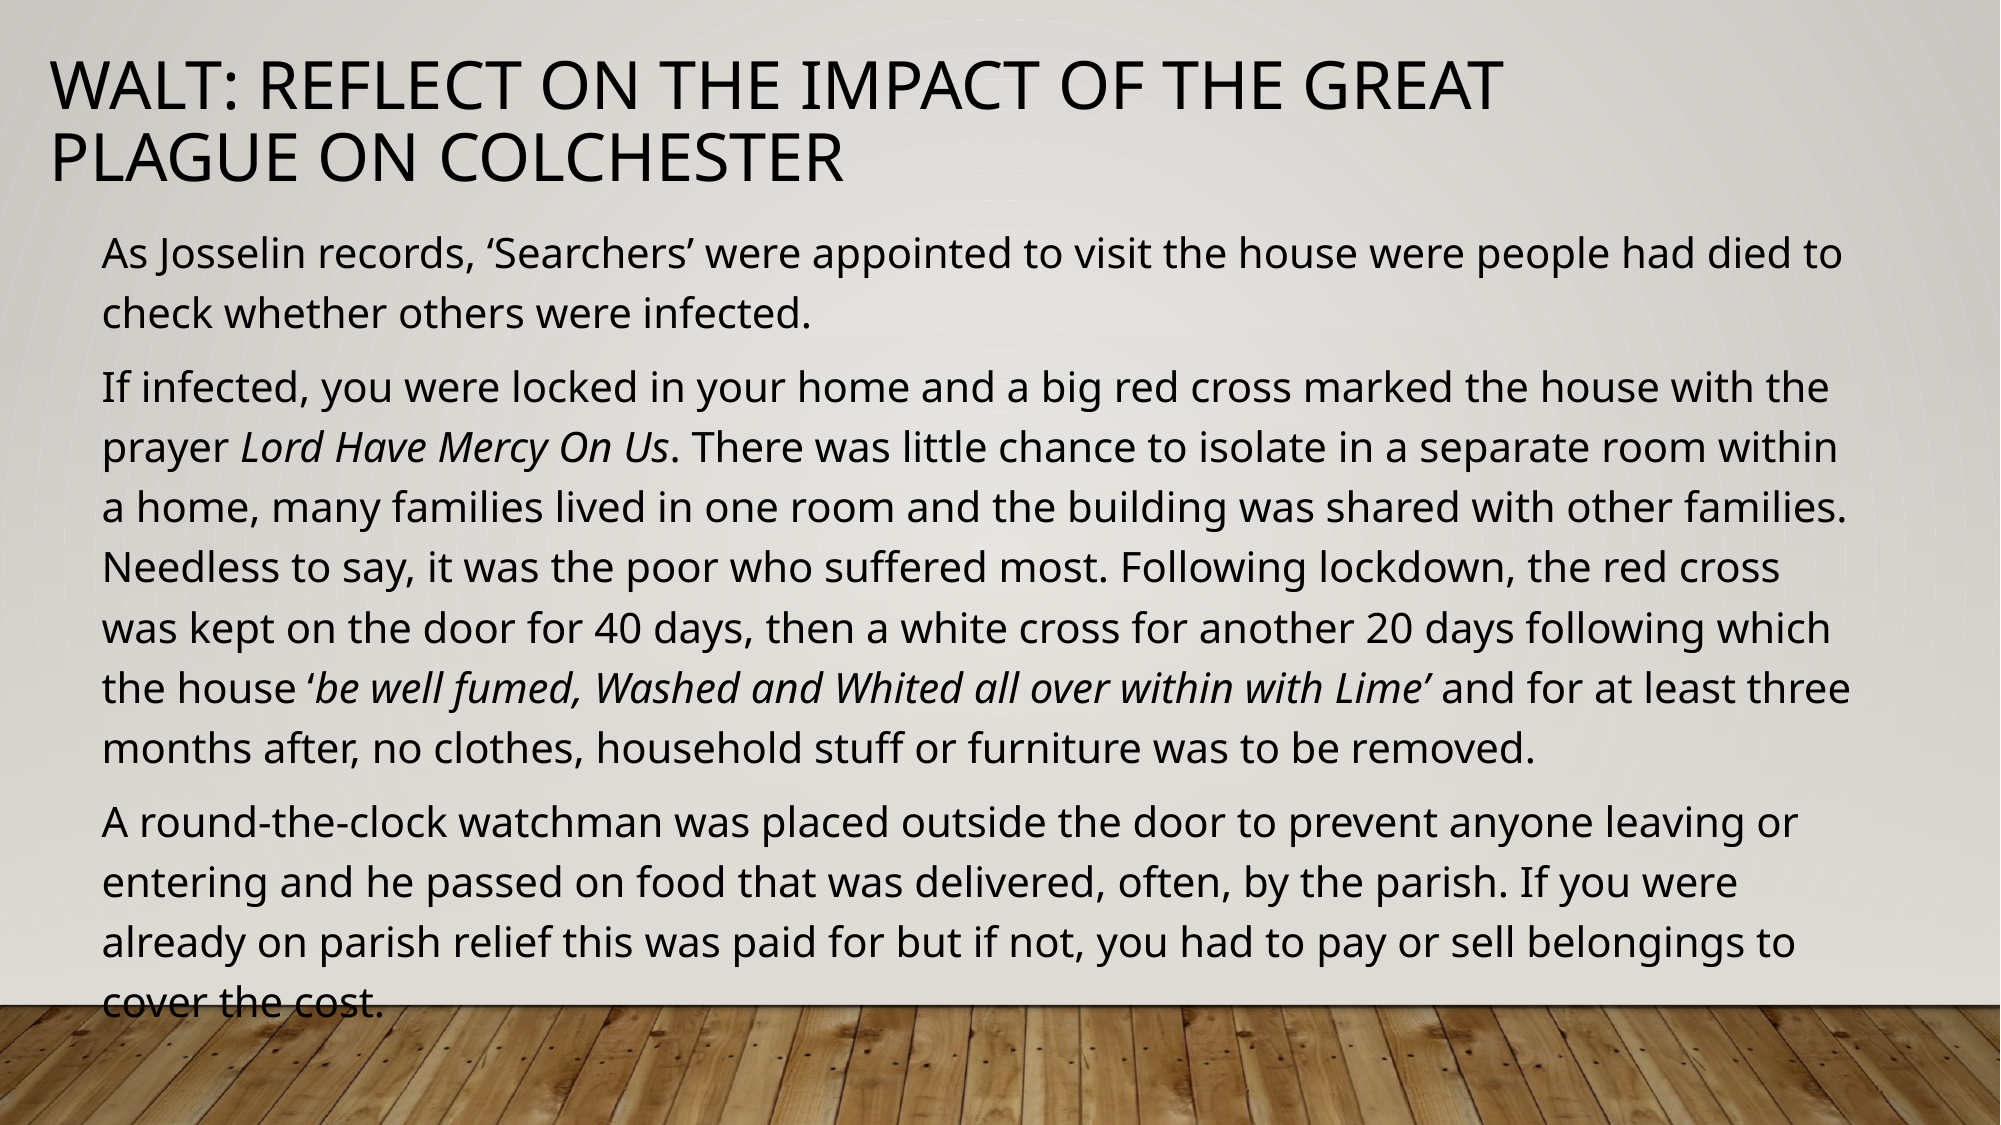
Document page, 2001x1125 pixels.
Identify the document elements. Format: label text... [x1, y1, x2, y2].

title WALT: reflect on the impact of the Great Plague on Colchester [34, 44, 1760, 263]
list As Josselin records, ‘Searchers’ were appointed to visit the house were people had died to check whether others were infected. If infected, you were locked in your home and a big red cross marked the house with the prayer Lord Have Mercy On Us. There was little chance to isolate in a separate room within a home, many families lived in one room and the building was shared with other families. Needless to say, it was the poor who suffered most. Following lockdown, the red cross was kept on the door for 40 days, then a white cross for another 20 days following which the house ‘be well fumed, Washed and Whited all over within with Lime’ and for at least three months after, no clothes, household stuff or furniture was to be removed. A round-the-clock watchman was placed outside the door to prevent anyone leaving or entering and he passed on food that was delivered, often, by the parish. If you were already on parish relief this was paid for but if not, you had to pay or sell belongings to cover the cost. [86, 209, 1870, 1076]
picture [0, 1005, 2000, 1125]
